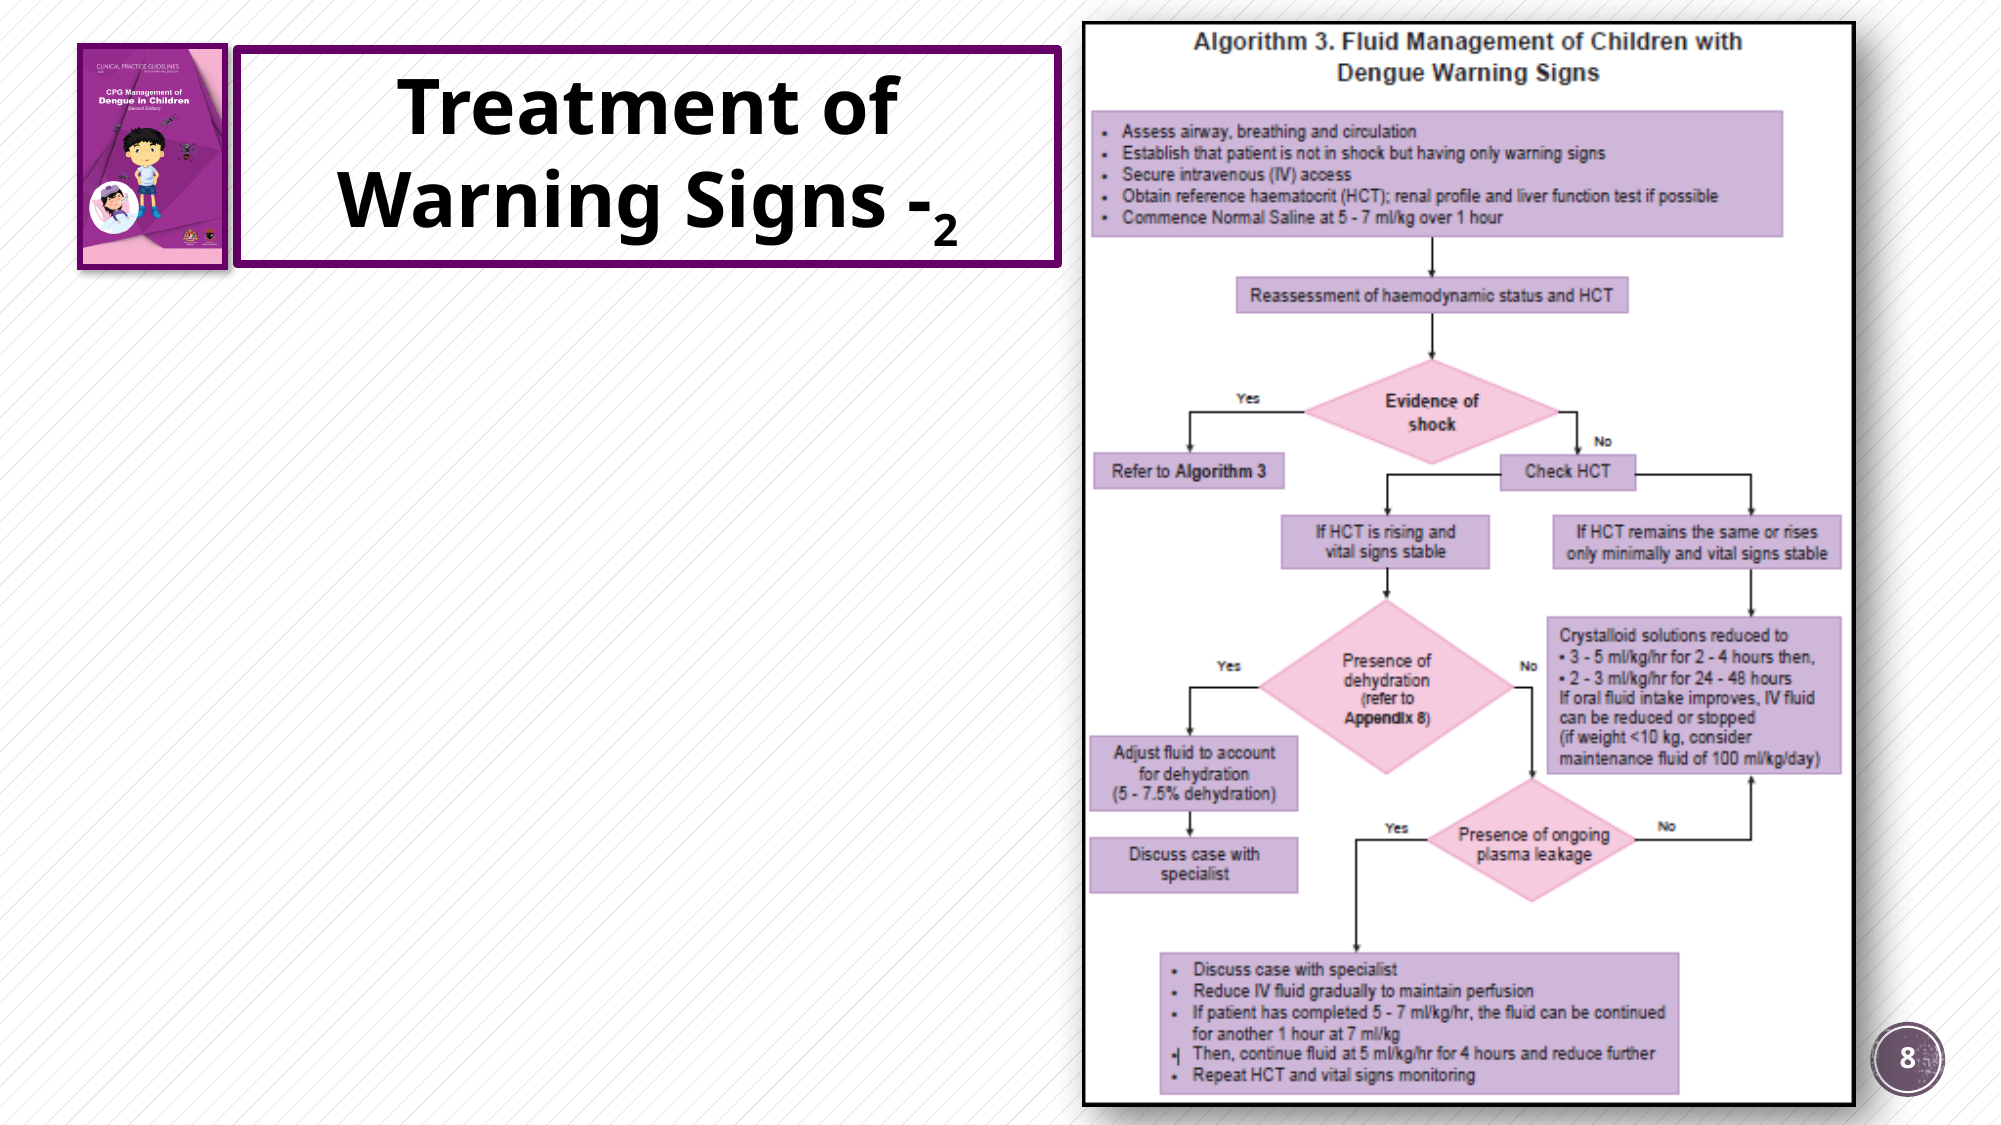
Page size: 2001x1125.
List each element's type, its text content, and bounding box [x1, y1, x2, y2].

text_box Treatment of Warning Signs -2 [237, 49, 1059, 264]
picture [1082, 21, 1856, 1107]
picture [83, 49, 222, 264]
slide_number 8 [1905, 1028, 1961, 1089]
